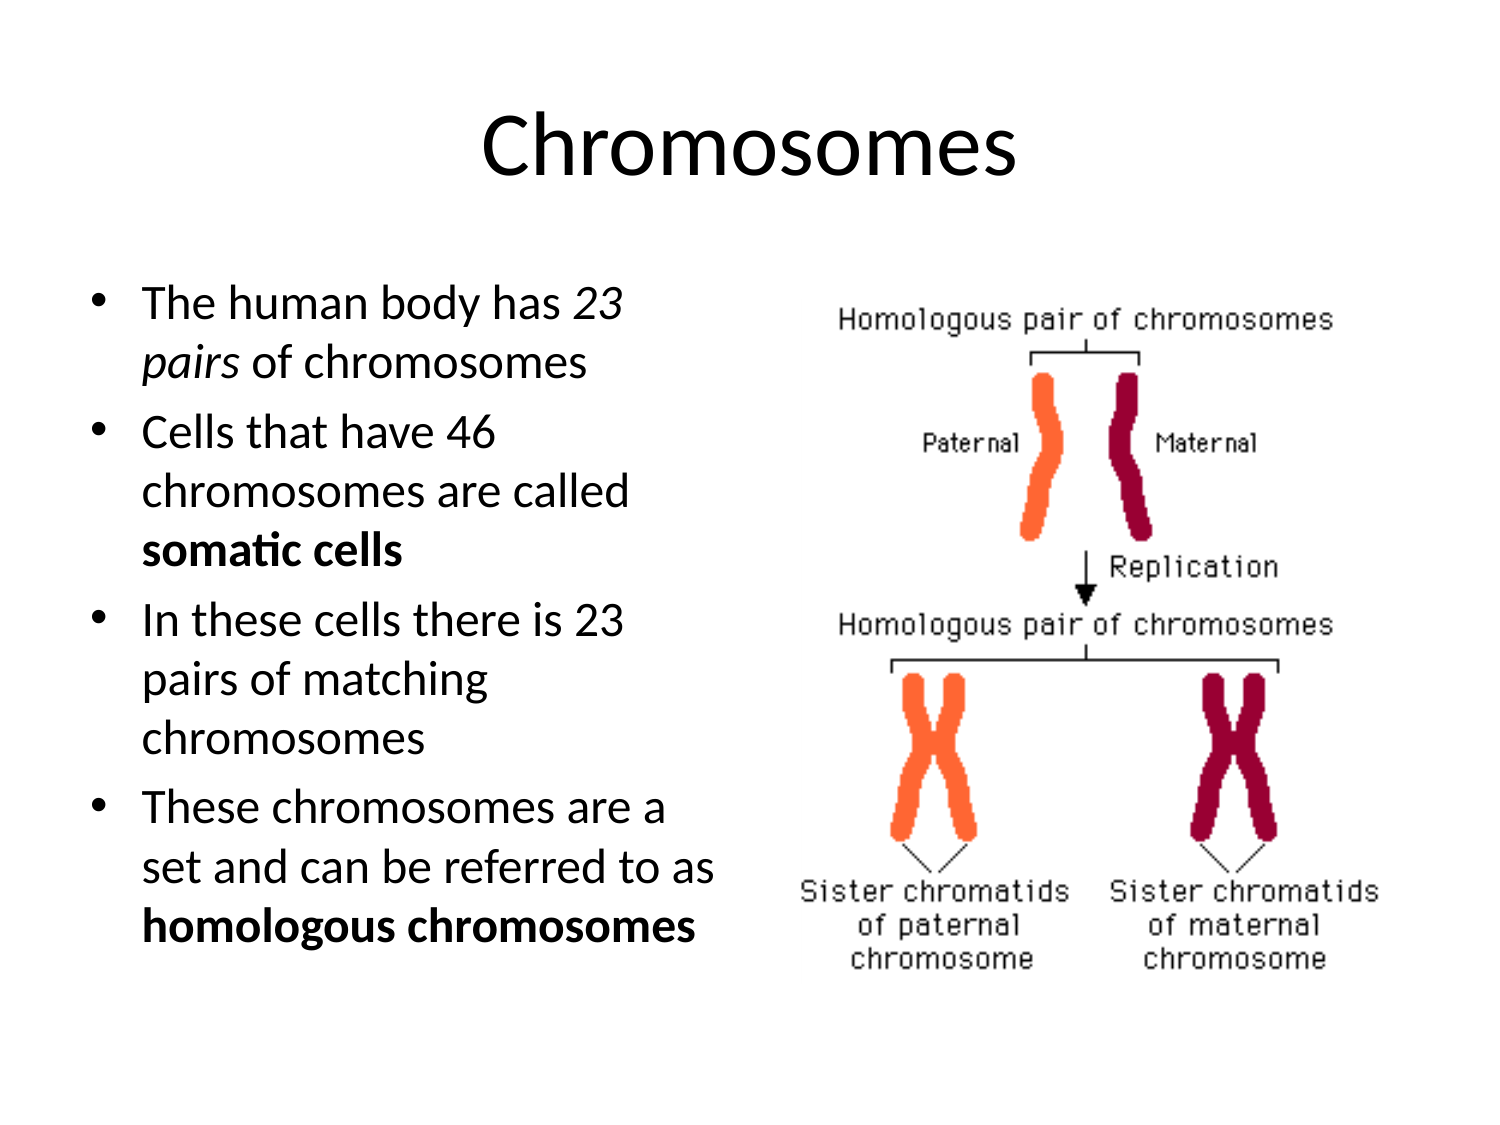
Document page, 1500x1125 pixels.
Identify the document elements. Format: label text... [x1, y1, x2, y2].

list The human body has 23 pairs of chromosomes Cells that have 46 chromosomes are called somatic cells In these cells there is 23 pairs of matching chromosomes These chromosomes are a set and can be referred to as homologous chromosomes [75, 262, 738, 1005]
title Chromosomes [75, 45, 1425, 233]
picture [799, 299, 1388, 984]
